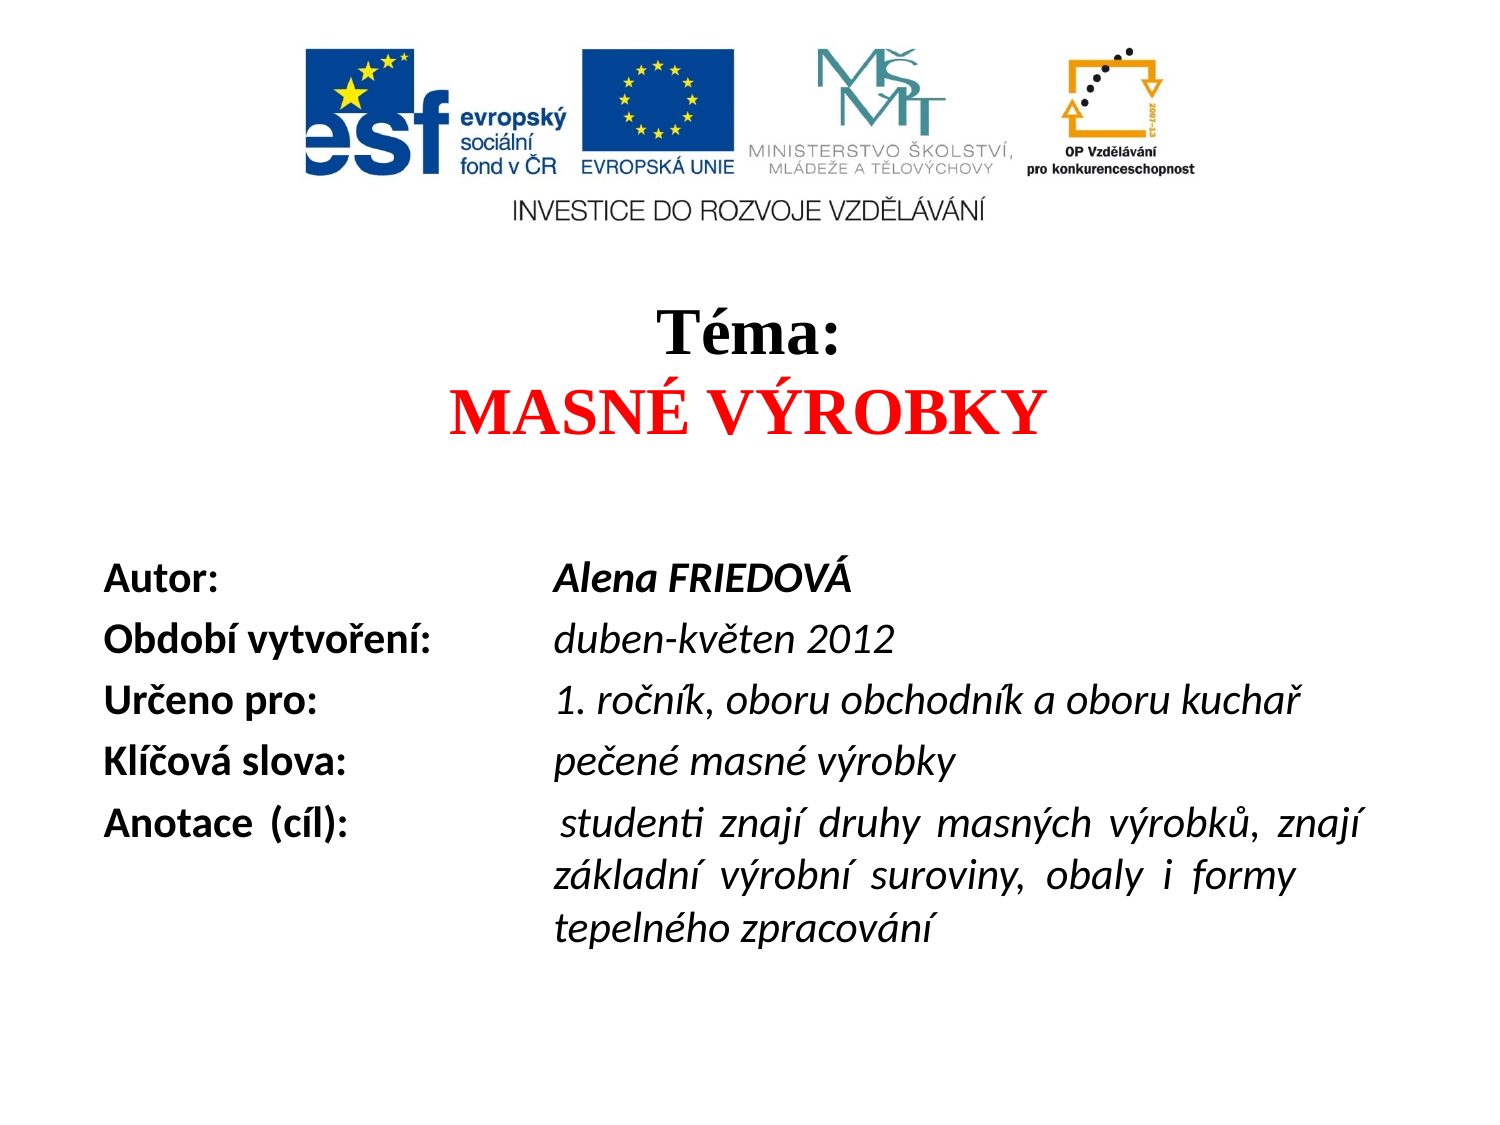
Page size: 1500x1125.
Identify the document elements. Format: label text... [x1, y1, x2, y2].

picture [277, 30, 1223, 238]
title Téma: MASNÉ VÝROBKY [112, 278, 1388, 457]
subtitle Autor: Alena FRIEDOVÁ Období vytvoření: duben-květen 2012 Určeno pro: 1. ročník, oboru obchodník a oboru kuchař Klíčová slova: pečené masné výrobky Anotace (cíl): studenti znají druhy masných výrobků, znají základní výrobní suroviny, obaly i formy tepelného zpracování [88, 479, 1376, 1024]
